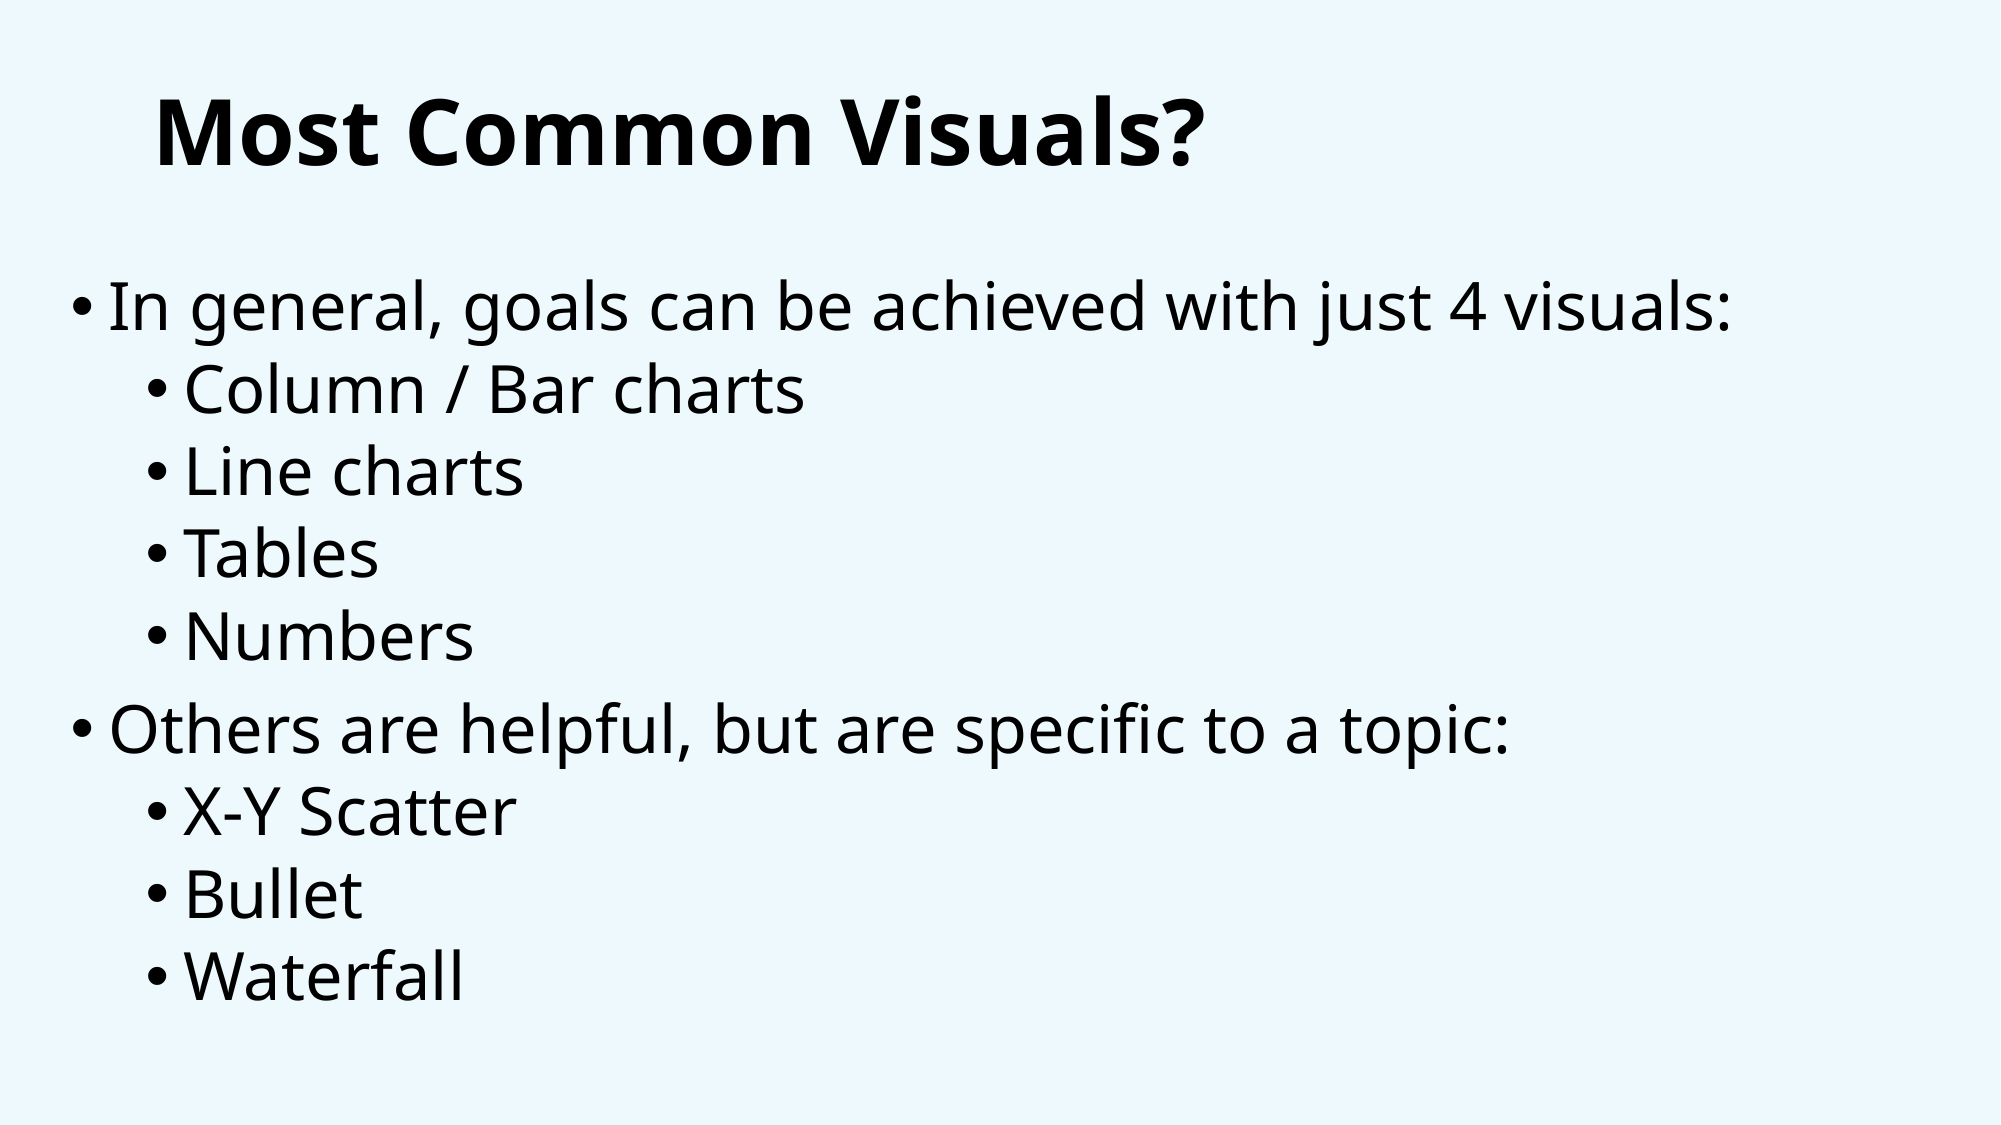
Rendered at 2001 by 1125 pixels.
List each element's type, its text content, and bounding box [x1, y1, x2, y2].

list In general, goals can be achieved with just 4 visuals: Column / Bar charts Line charts Tables Numbers Others are helpful, but are specific to a topic: X-Y Scatter Bullet Waterfall [55, 265, 1958, 1071]
title Most Common Visuals? [137, 75, 1863, 197]
